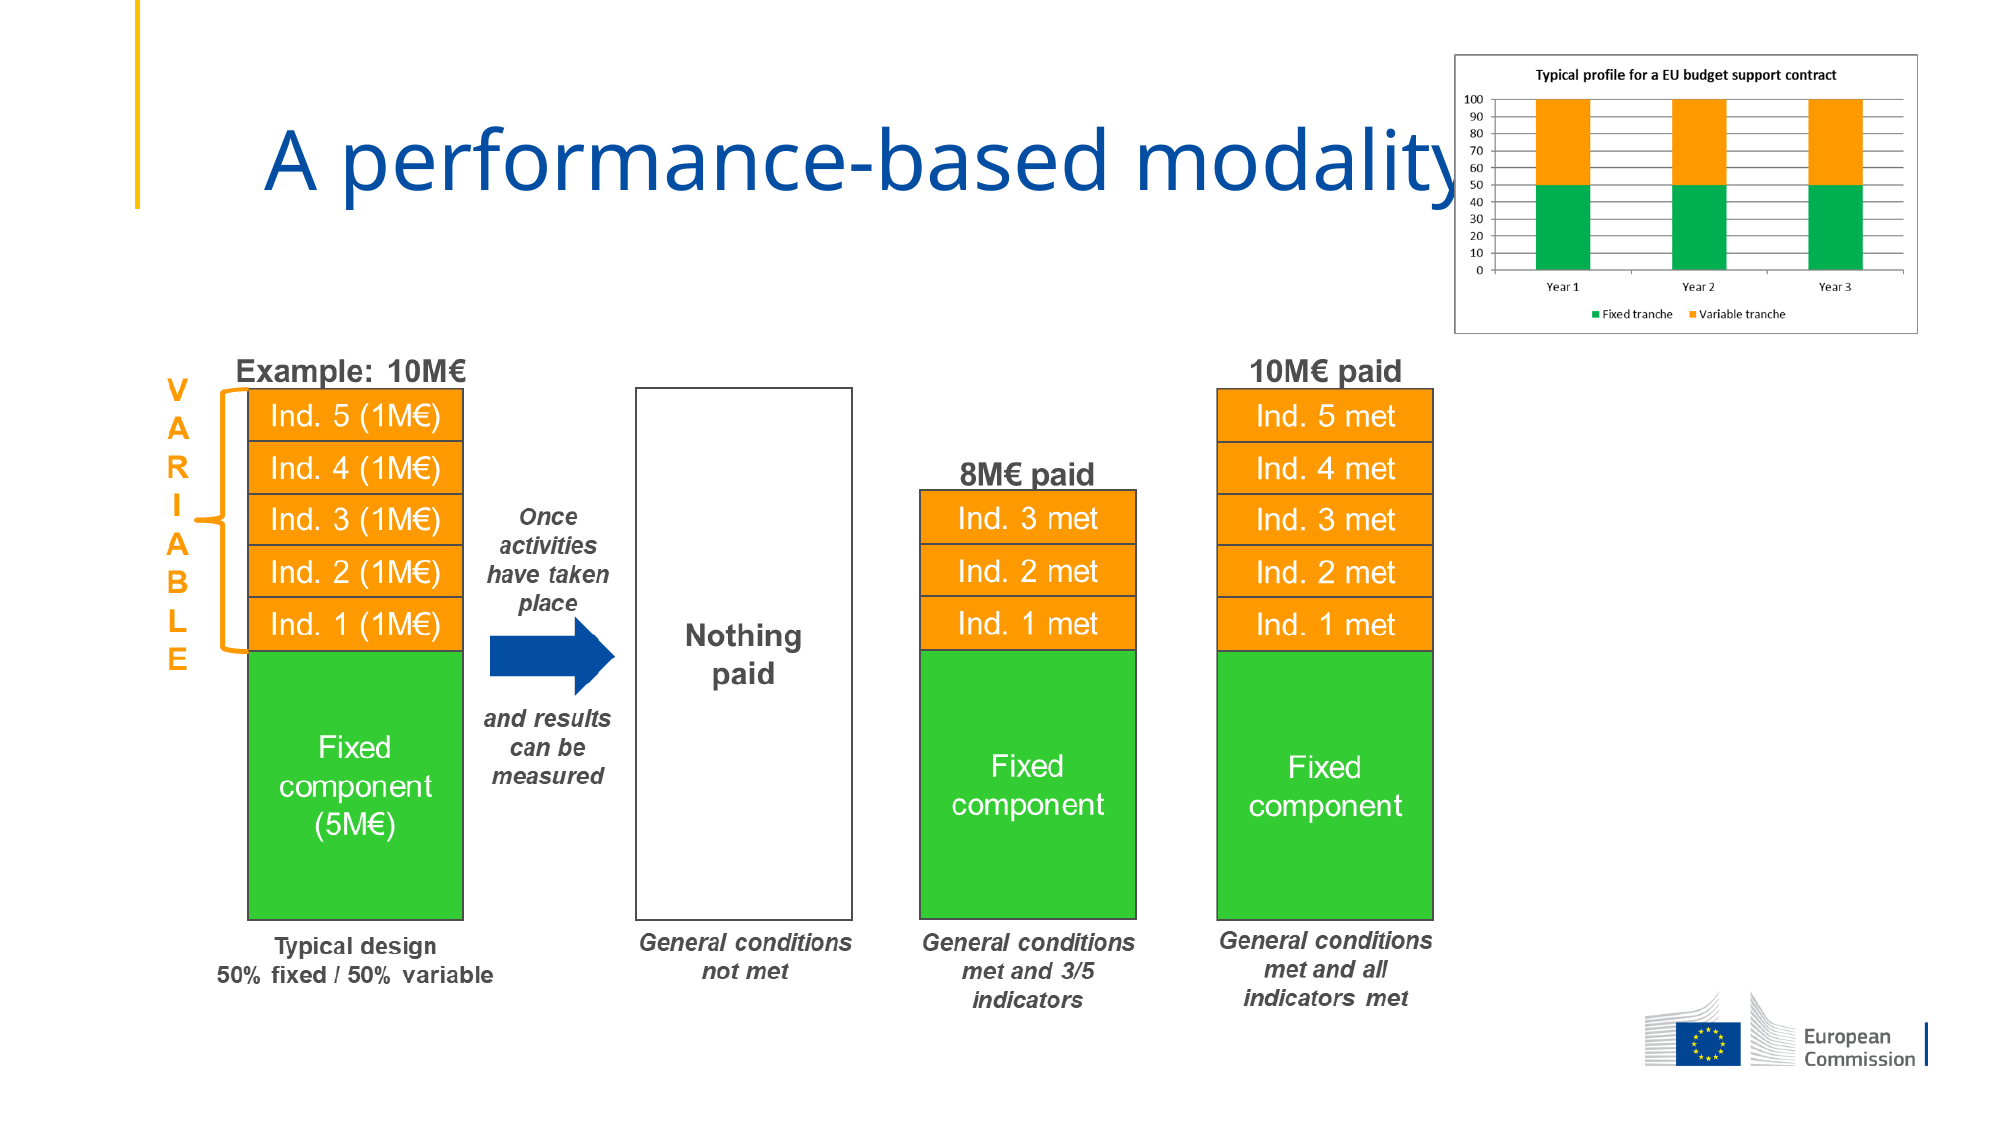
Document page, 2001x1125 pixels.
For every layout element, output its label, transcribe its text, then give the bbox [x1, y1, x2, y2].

picture [1645, 991, 1928, 1066]
picture [1454, 54, 1918, 334]
picture [146, 340, 1455, 1027]
title A performance-based modality [131, 54, 1454, 209]
